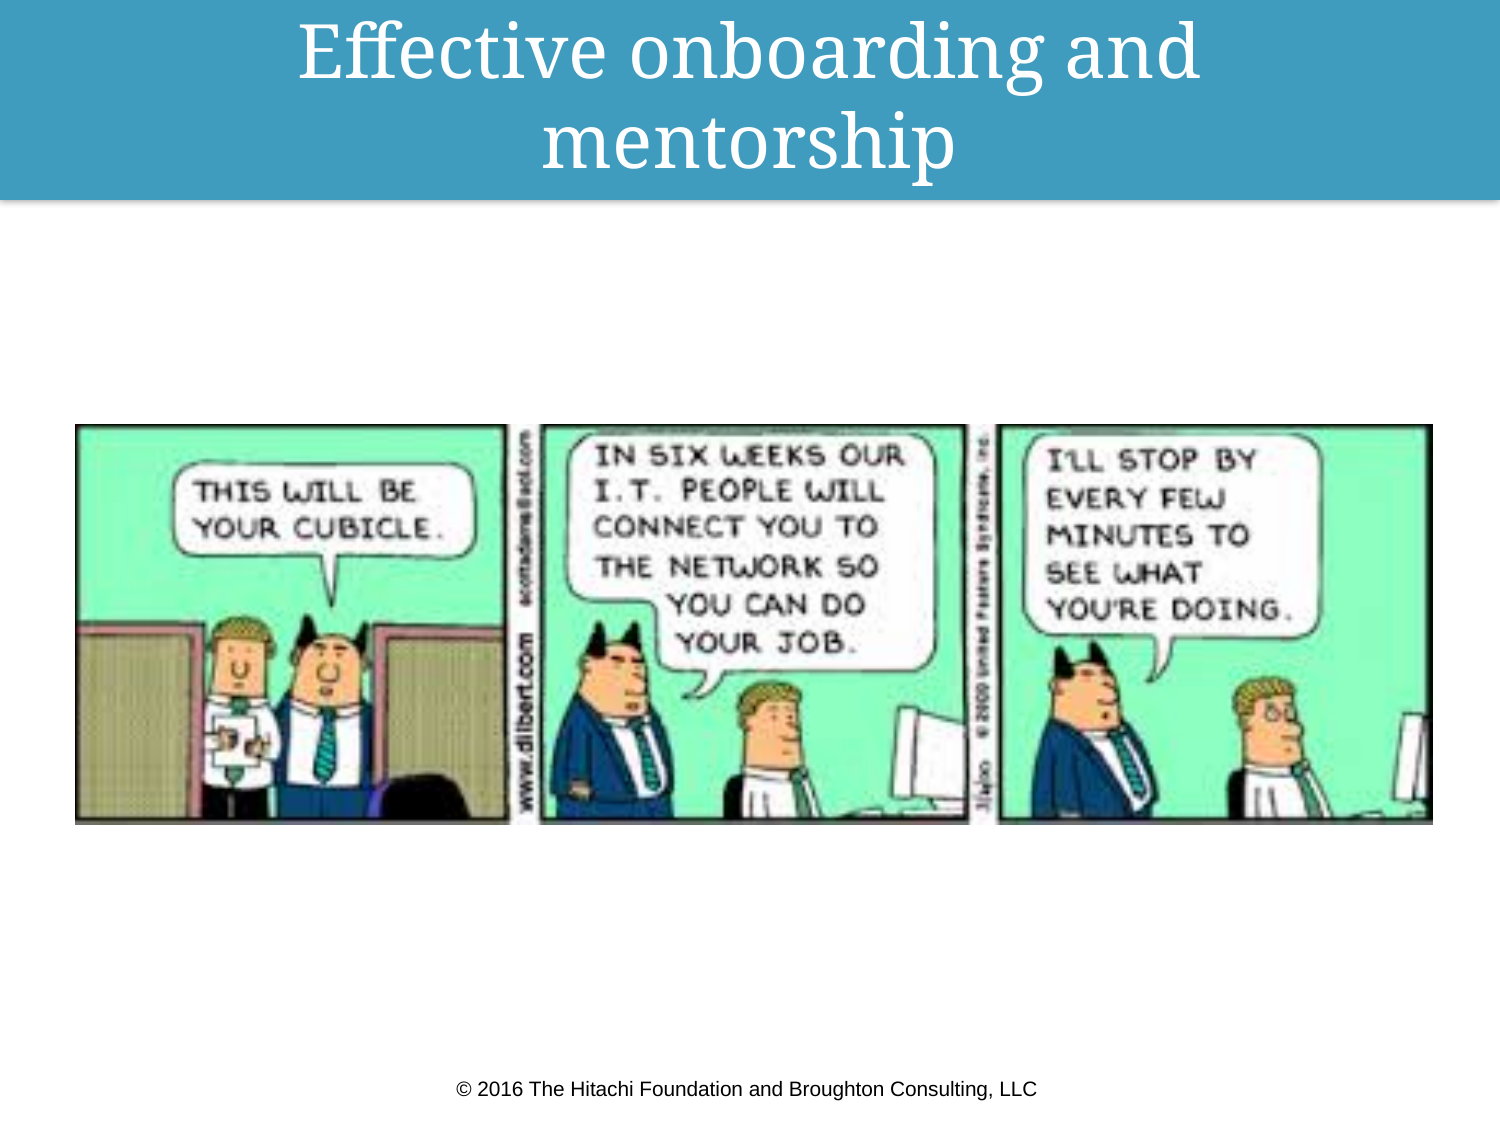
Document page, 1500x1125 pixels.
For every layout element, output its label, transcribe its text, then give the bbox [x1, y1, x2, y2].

picture [74, 424, 1433, 826]
footer © 2016 The Hitachi Foundation and Broughton Consulting, LLC [399, 1067, 1100, 1100]
title Effective onboarding and mentorship [112, 24, 1388, 163]
